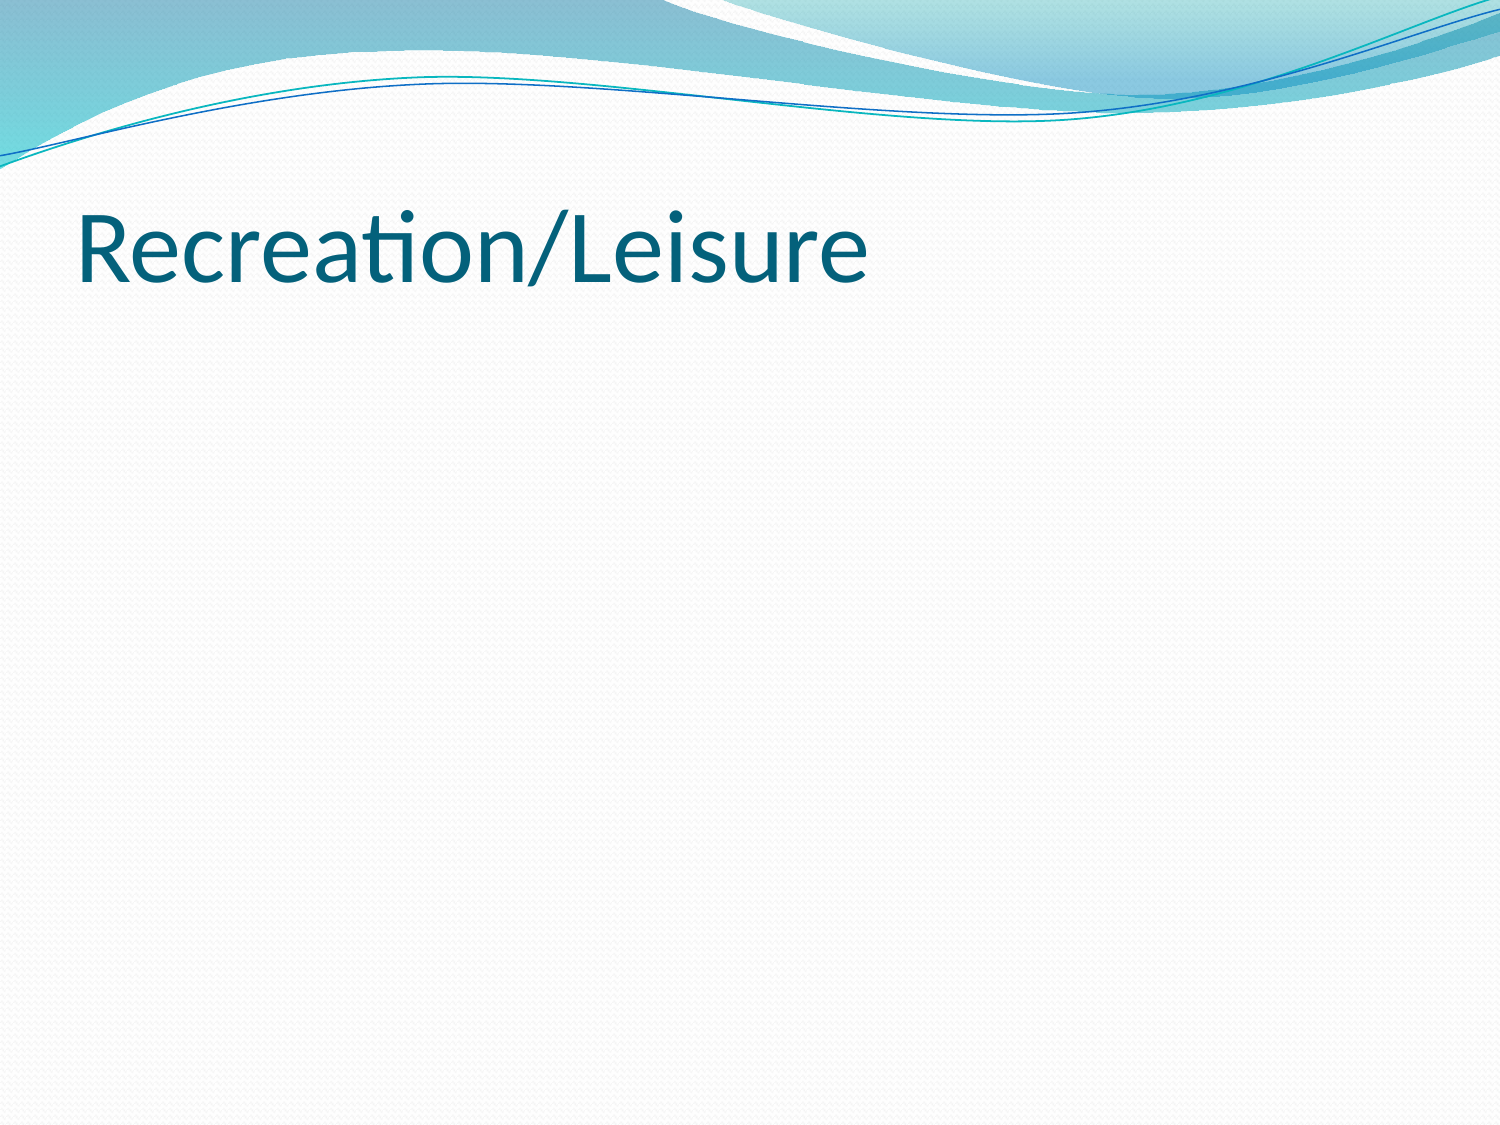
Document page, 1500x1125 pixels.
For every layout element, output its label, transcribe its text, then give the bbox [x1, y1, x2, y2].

title Recreation/Leisure [75, 115, 1425, 303]
